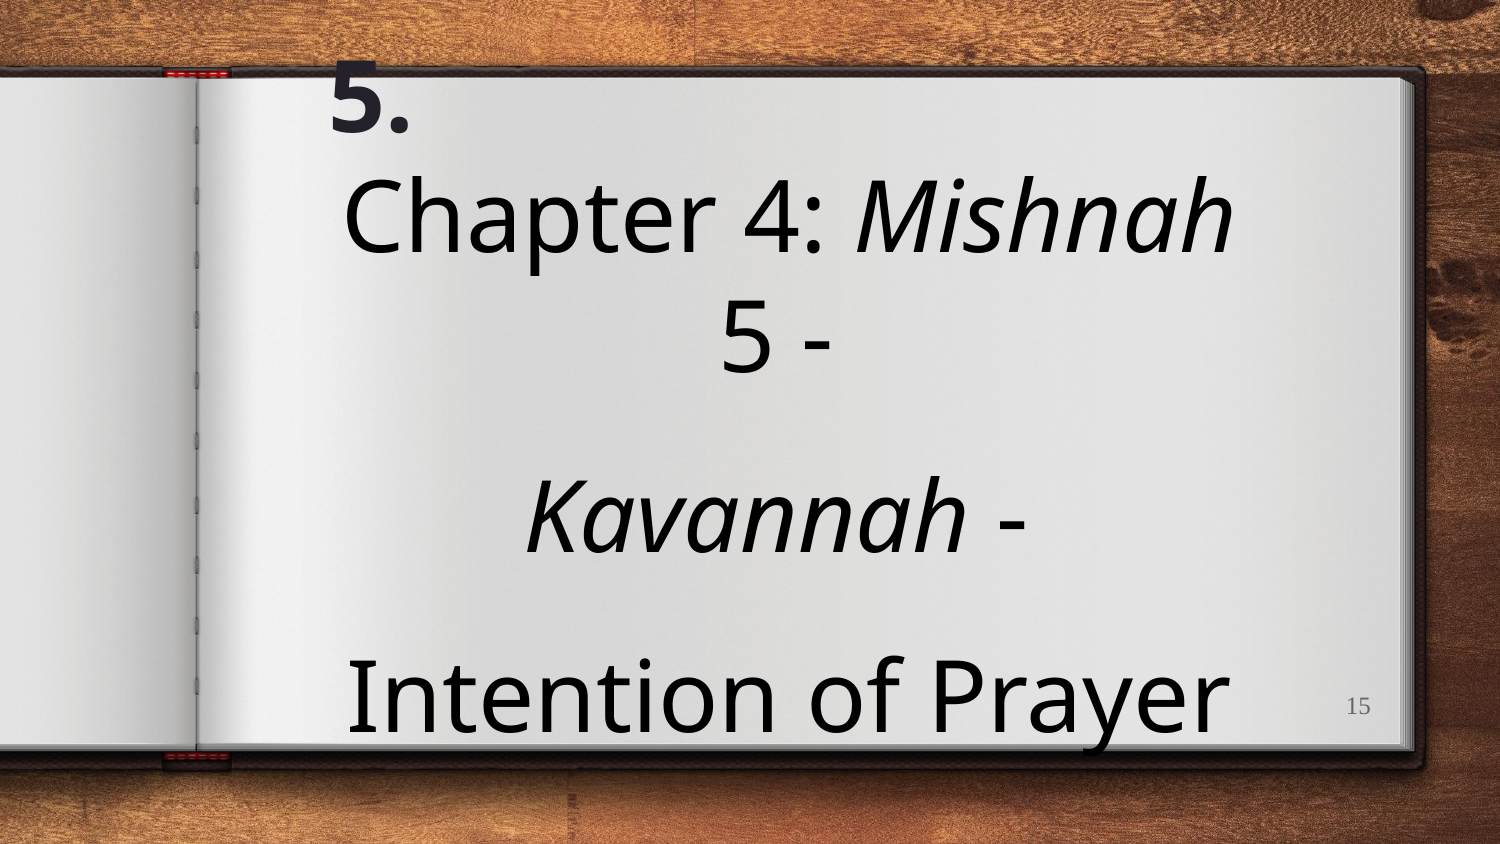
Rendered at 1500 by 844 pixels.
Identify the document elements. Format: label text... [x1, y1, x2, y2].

slide_number ‹#› [1295, 672, 1386, 737]
picture [0, 0, 1500, 844]
title 5. Chapter 4: Mishnah 5 - Kavannah - Intention of Prayer [313, 341, 1266, 844]
